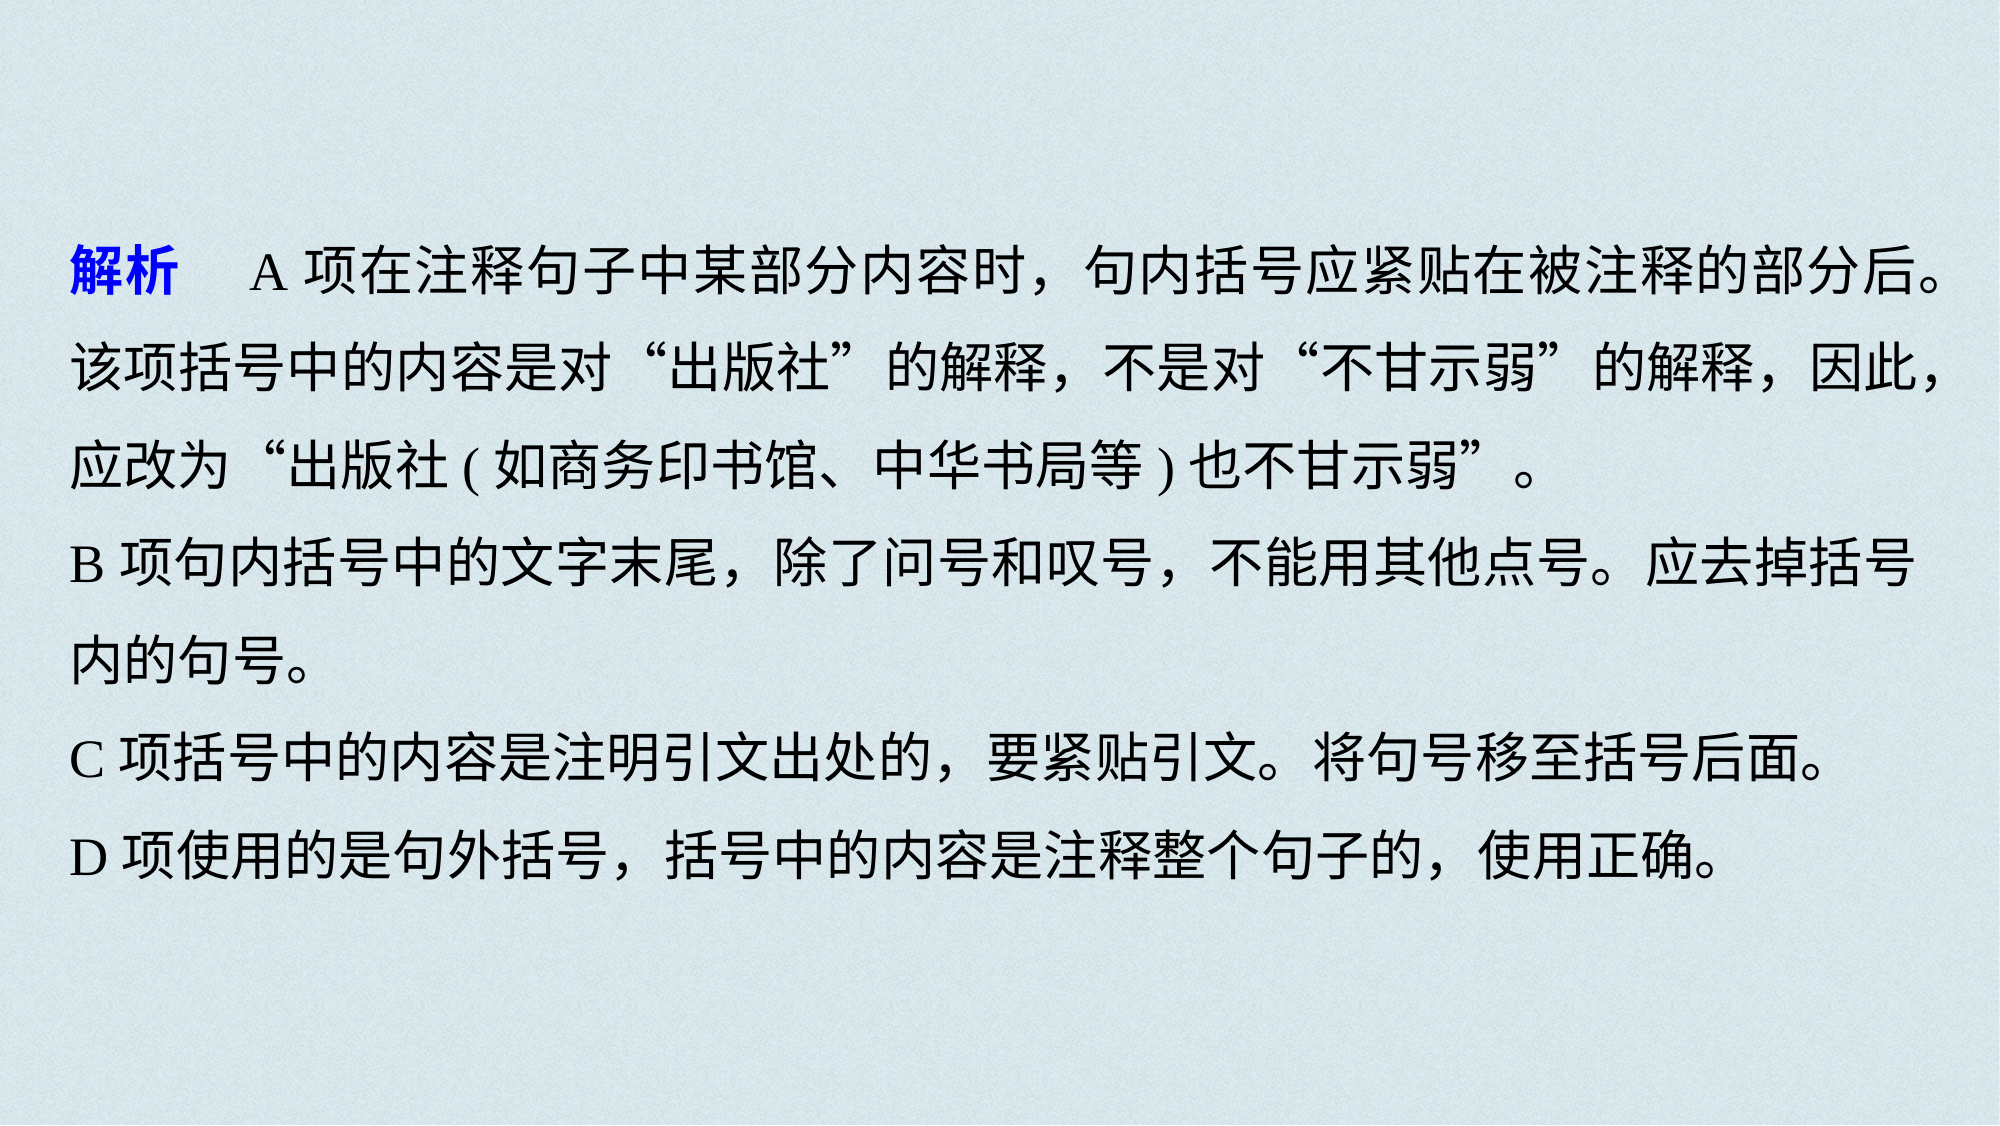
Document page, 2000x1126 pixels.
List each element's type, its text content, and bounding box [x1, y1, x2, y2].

text_box 解析 A项在注释句子中某部分内容时，句内括号应紧贴在被注释的部分后。该项括号中的内容是对“出版社”的解释，不是对“不甘示弱”的解释，因此，应改为“出版社(如商务印书馆、中华书局等)也不甘示弱”。 B项句内括号中的文字末尾，除了问号和叹号，不能用其他点号。应去掉括号内的句号。 C项括号中的内容是注明引文出处的，要紧贴引文。将句号移至括号后面。 D项使用的是句外括号，括号中的内容是注释整个句子的，使用正确。 [54, 196, 1933, 894]
